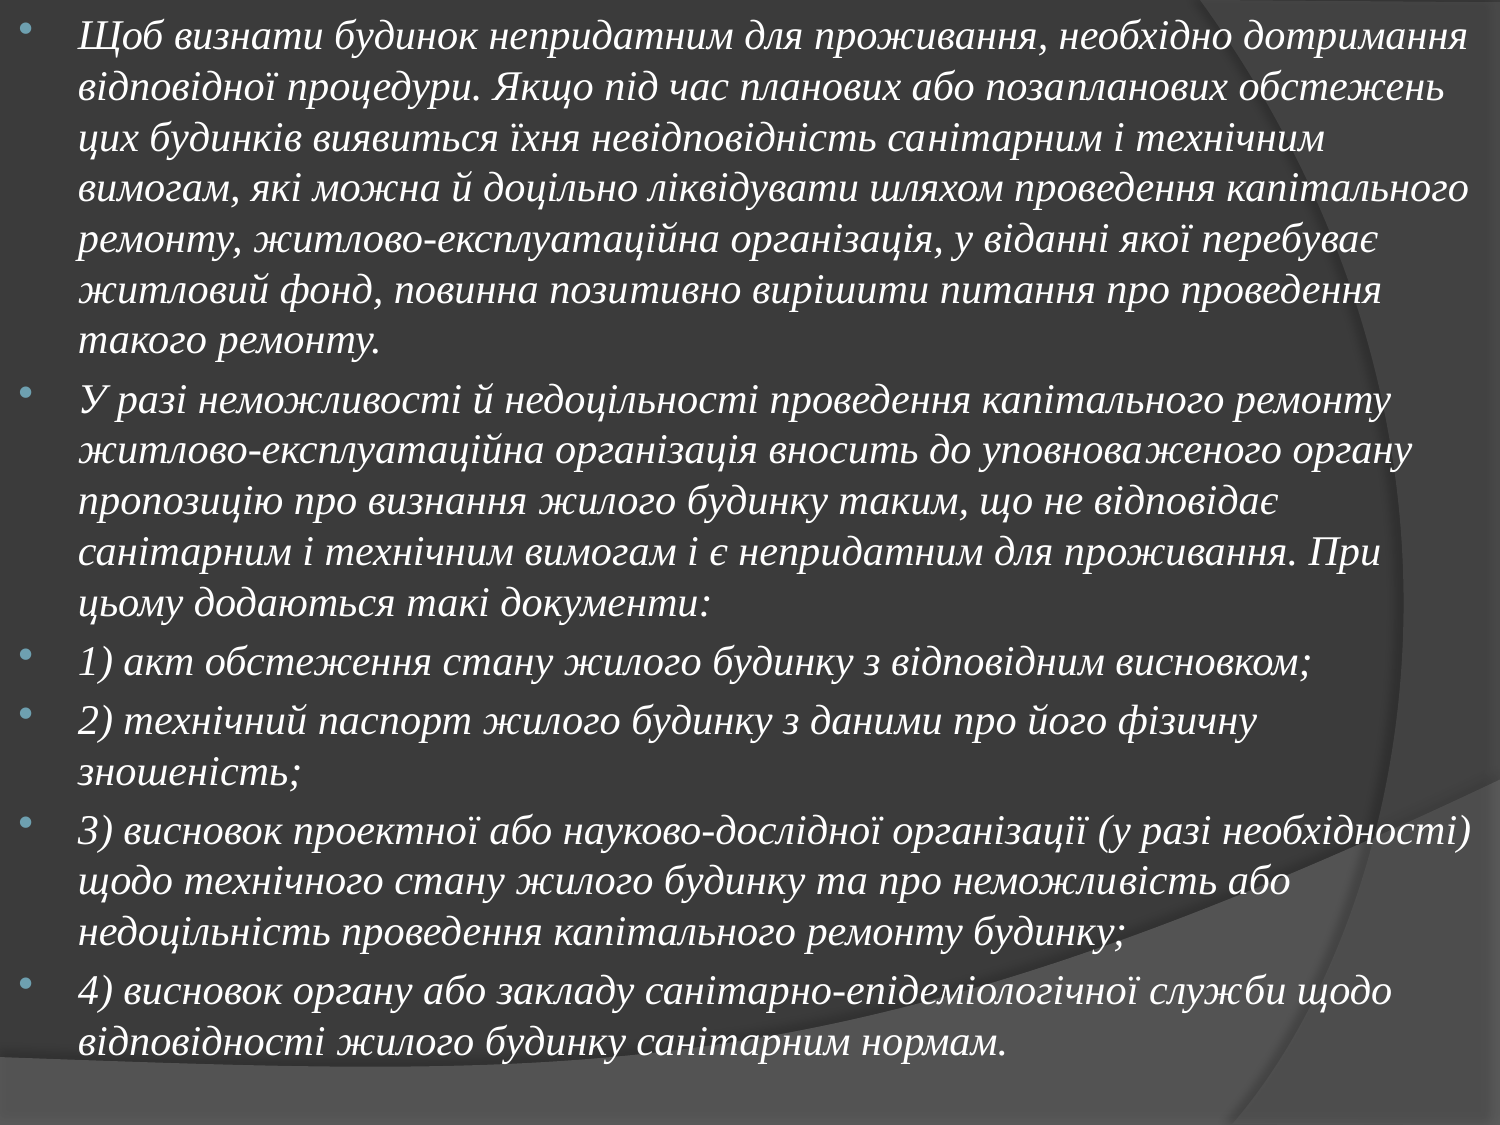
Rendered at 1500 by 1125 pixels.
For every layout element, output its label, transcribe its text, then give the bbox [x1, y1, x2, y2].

list Щоб визнати будинок непридатним для проживання, необхідно дотримання відповідної процедури. Якщо під час планових або поза­планових обстежень цих будинків виявиться їхня невідповідність са­нітарним і технічним вимогам, які можна й доцільно ліквідувати шляхом проведення капітального ремонту, житлово-експлуатаційна організація, у віданні якої перебуває житловий фонд, повинна пози­тивно вирішити питання про проведення такого ремонту. У разі неможливості й недоцільності проведення капітального ремонту житлово-експлуатаційна організація вносить до уповнова­женого органу пропозицію про визнання жилого будинку таким, що не відповідає санітарним і технічним вимогам і є непридатним для проживання. При цьому додаються такі документи: 1) акт обстеження стану жилого будинку з відповідним висновком; 2) технічний паспорт жилого будинку з даними про його фізичну зношеність; 3) висновок проектної або науково-дослідної організації (у разі необхідності) щодо технічного стану жилого будинку та про неможли­вість або недоцільність проведення капітального ремонту будинку; 4) висновок органу або закладу санітарно-епідеміологічної служ­би щодо відповідності жилого будинку санітарним нормам. [0, 0, 1500, 1090]
